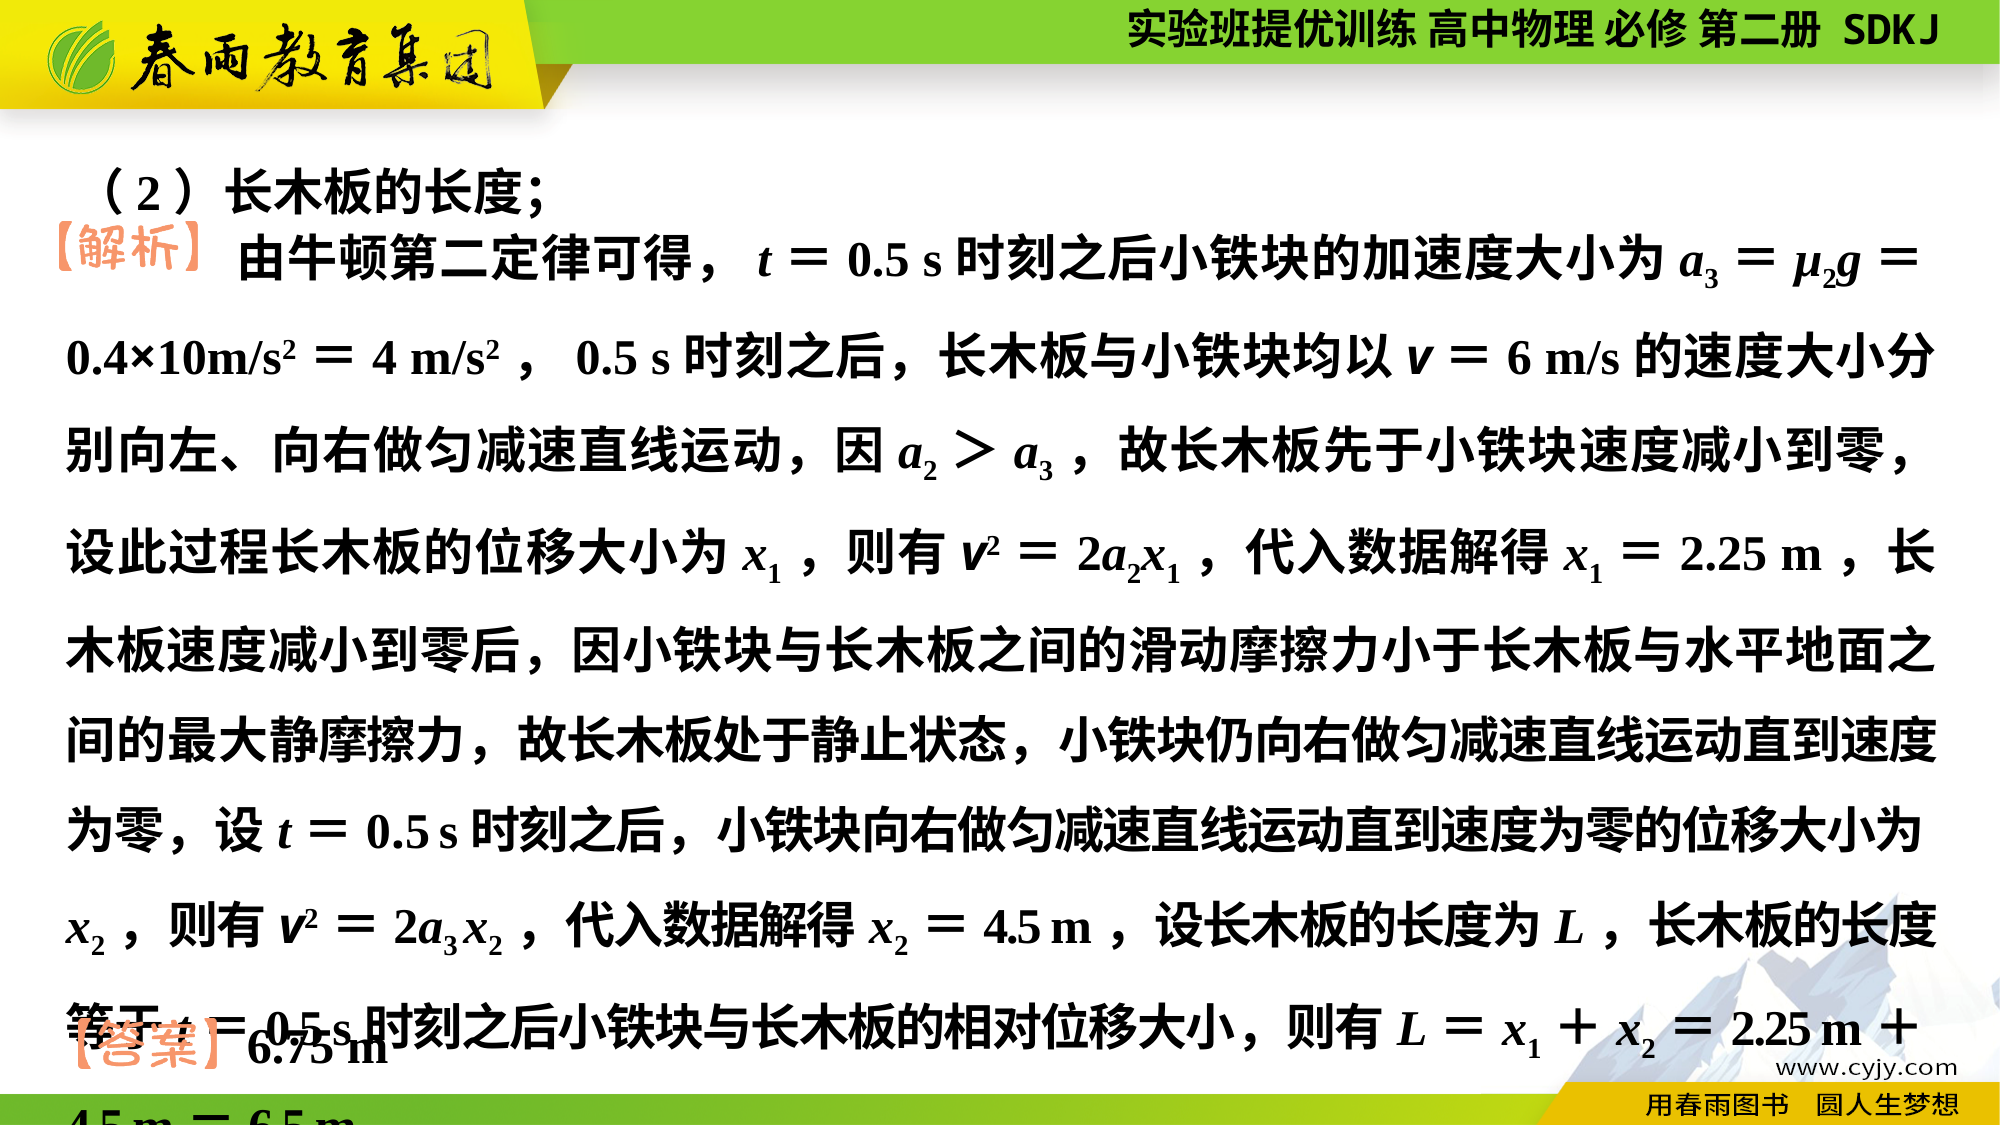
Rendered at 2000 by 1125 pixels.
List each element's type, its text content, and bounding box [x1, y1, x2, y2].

picture [58, 221, 198, 271]
picture [78, 1018, 217, 1069]
text_box 由牛顿第二定律可得，t＝0.5 s时刻之后小铁块的加速度大小为a3＝μ2g＝0.4×10m/s2＝4 m/s2，0.5 s时刻之后，长木板与小铁块均以v＝6 m/s的速度大小分别向左、向右做匀减速直线运动，因a2＞a3，故长木板先于小铁块速度减小到零，设此过程长木板的位移大小为x1，则有v2＝2a2x1，代入数据解得x1＝2.25 m，长木板速度减小到零后，因小铁块与长木板之间的滑动摩擦力小于长木板与水平地面之间的最大静摩擦力，故长木板处于静止状态，小铁块仍向右做匀减速直线运动直到速度为零，设t＝0.5 s时刻之后，小铁块向右做匀减速直线运动直到速度为零的位移大小为x2，则有v2＝2a3 x2，代入数据解得x2＝4.5 m，设长木板的长度为L，长木板的长度等于t＝0.5 s时刻之后小铁块与长木板的相对位移大小，则有L＝x1＋x2＝2.25 m＋4.5 m＝6.5 m. [51, 184, 1952, 1125]
list （2）长木板的长度； [59, 122, 1944, 184]
text_box 6.75 m [232, 1006, 404, 1082]
picture [0, 0, 2000, 1125]
